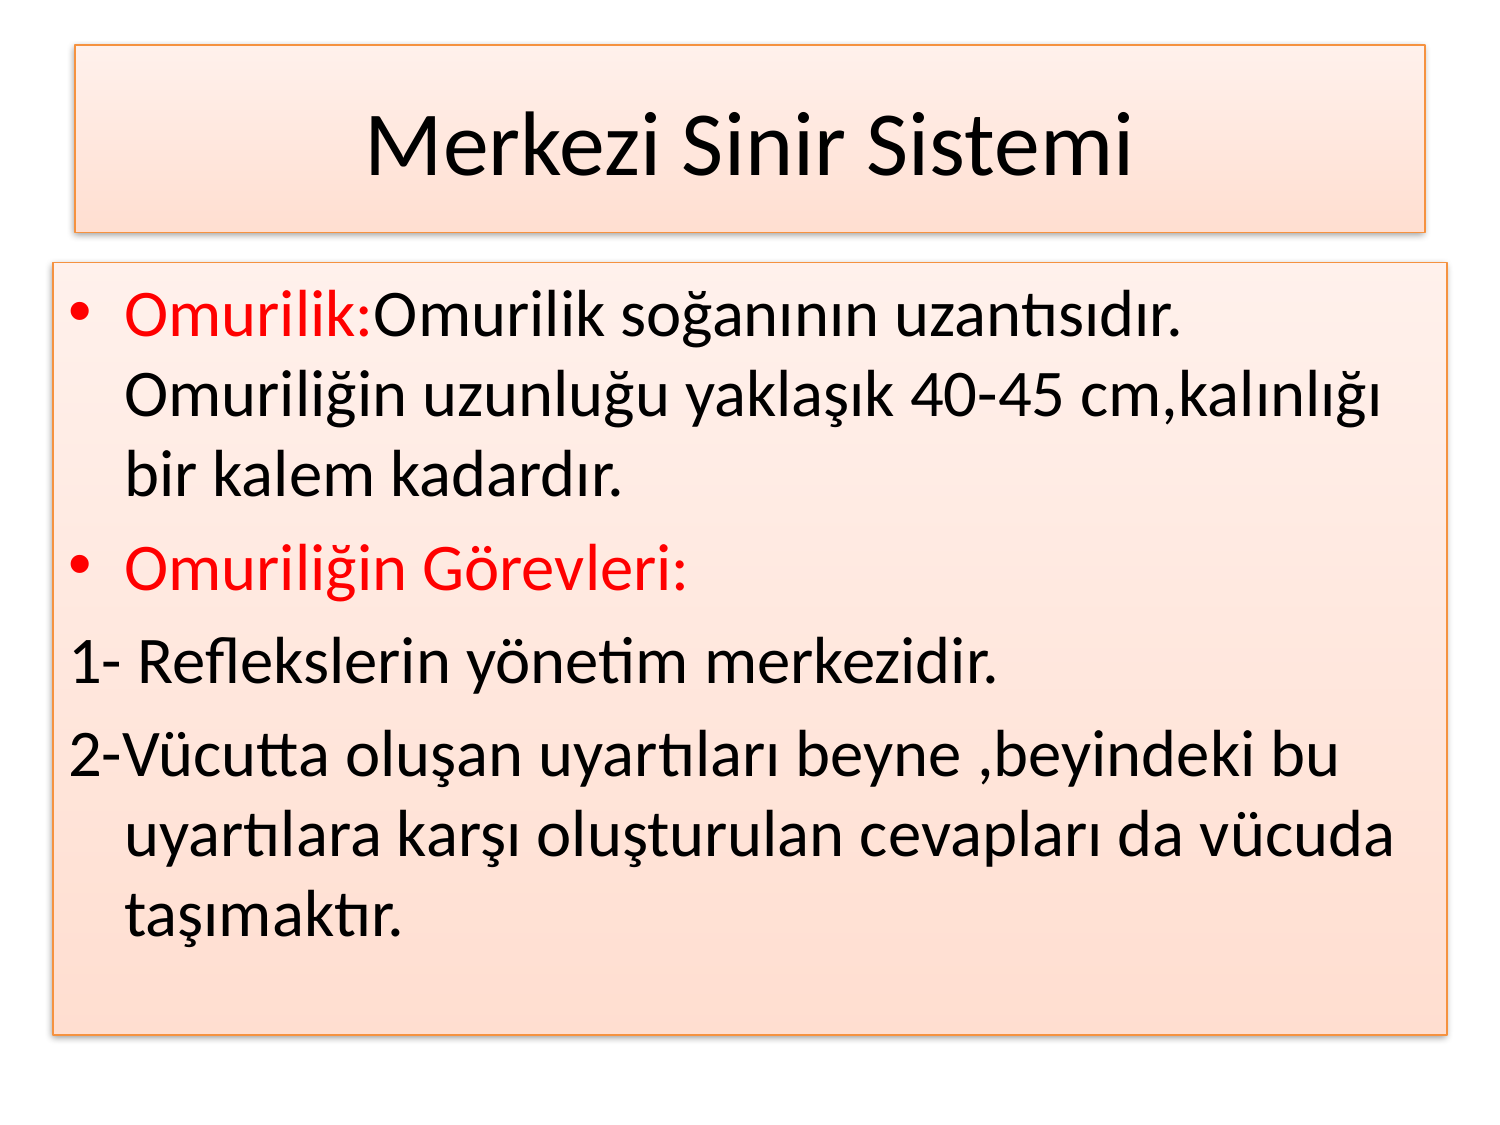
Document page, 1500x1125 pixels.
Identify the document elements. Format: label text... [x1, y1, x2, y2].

list Omurilik:Omurilik soğanının uzantısıdır. Omuriliğin uzunluğu yaklaşık 40-45 cm,kalınlığı bir kalem kadardır. Omuriliğin Görevleri: 1- Reflekslerin yönetim merkezidir. 2-Vücutta oluşan uyartıları beyne ,beyindeki bu uyartılara karşı oluşturulan cevapları da vücuda taşımaktır. [52, 262, 1448, 1036]
title Merkezi Sinir Sistemi [74, 44, 1426, 233]
